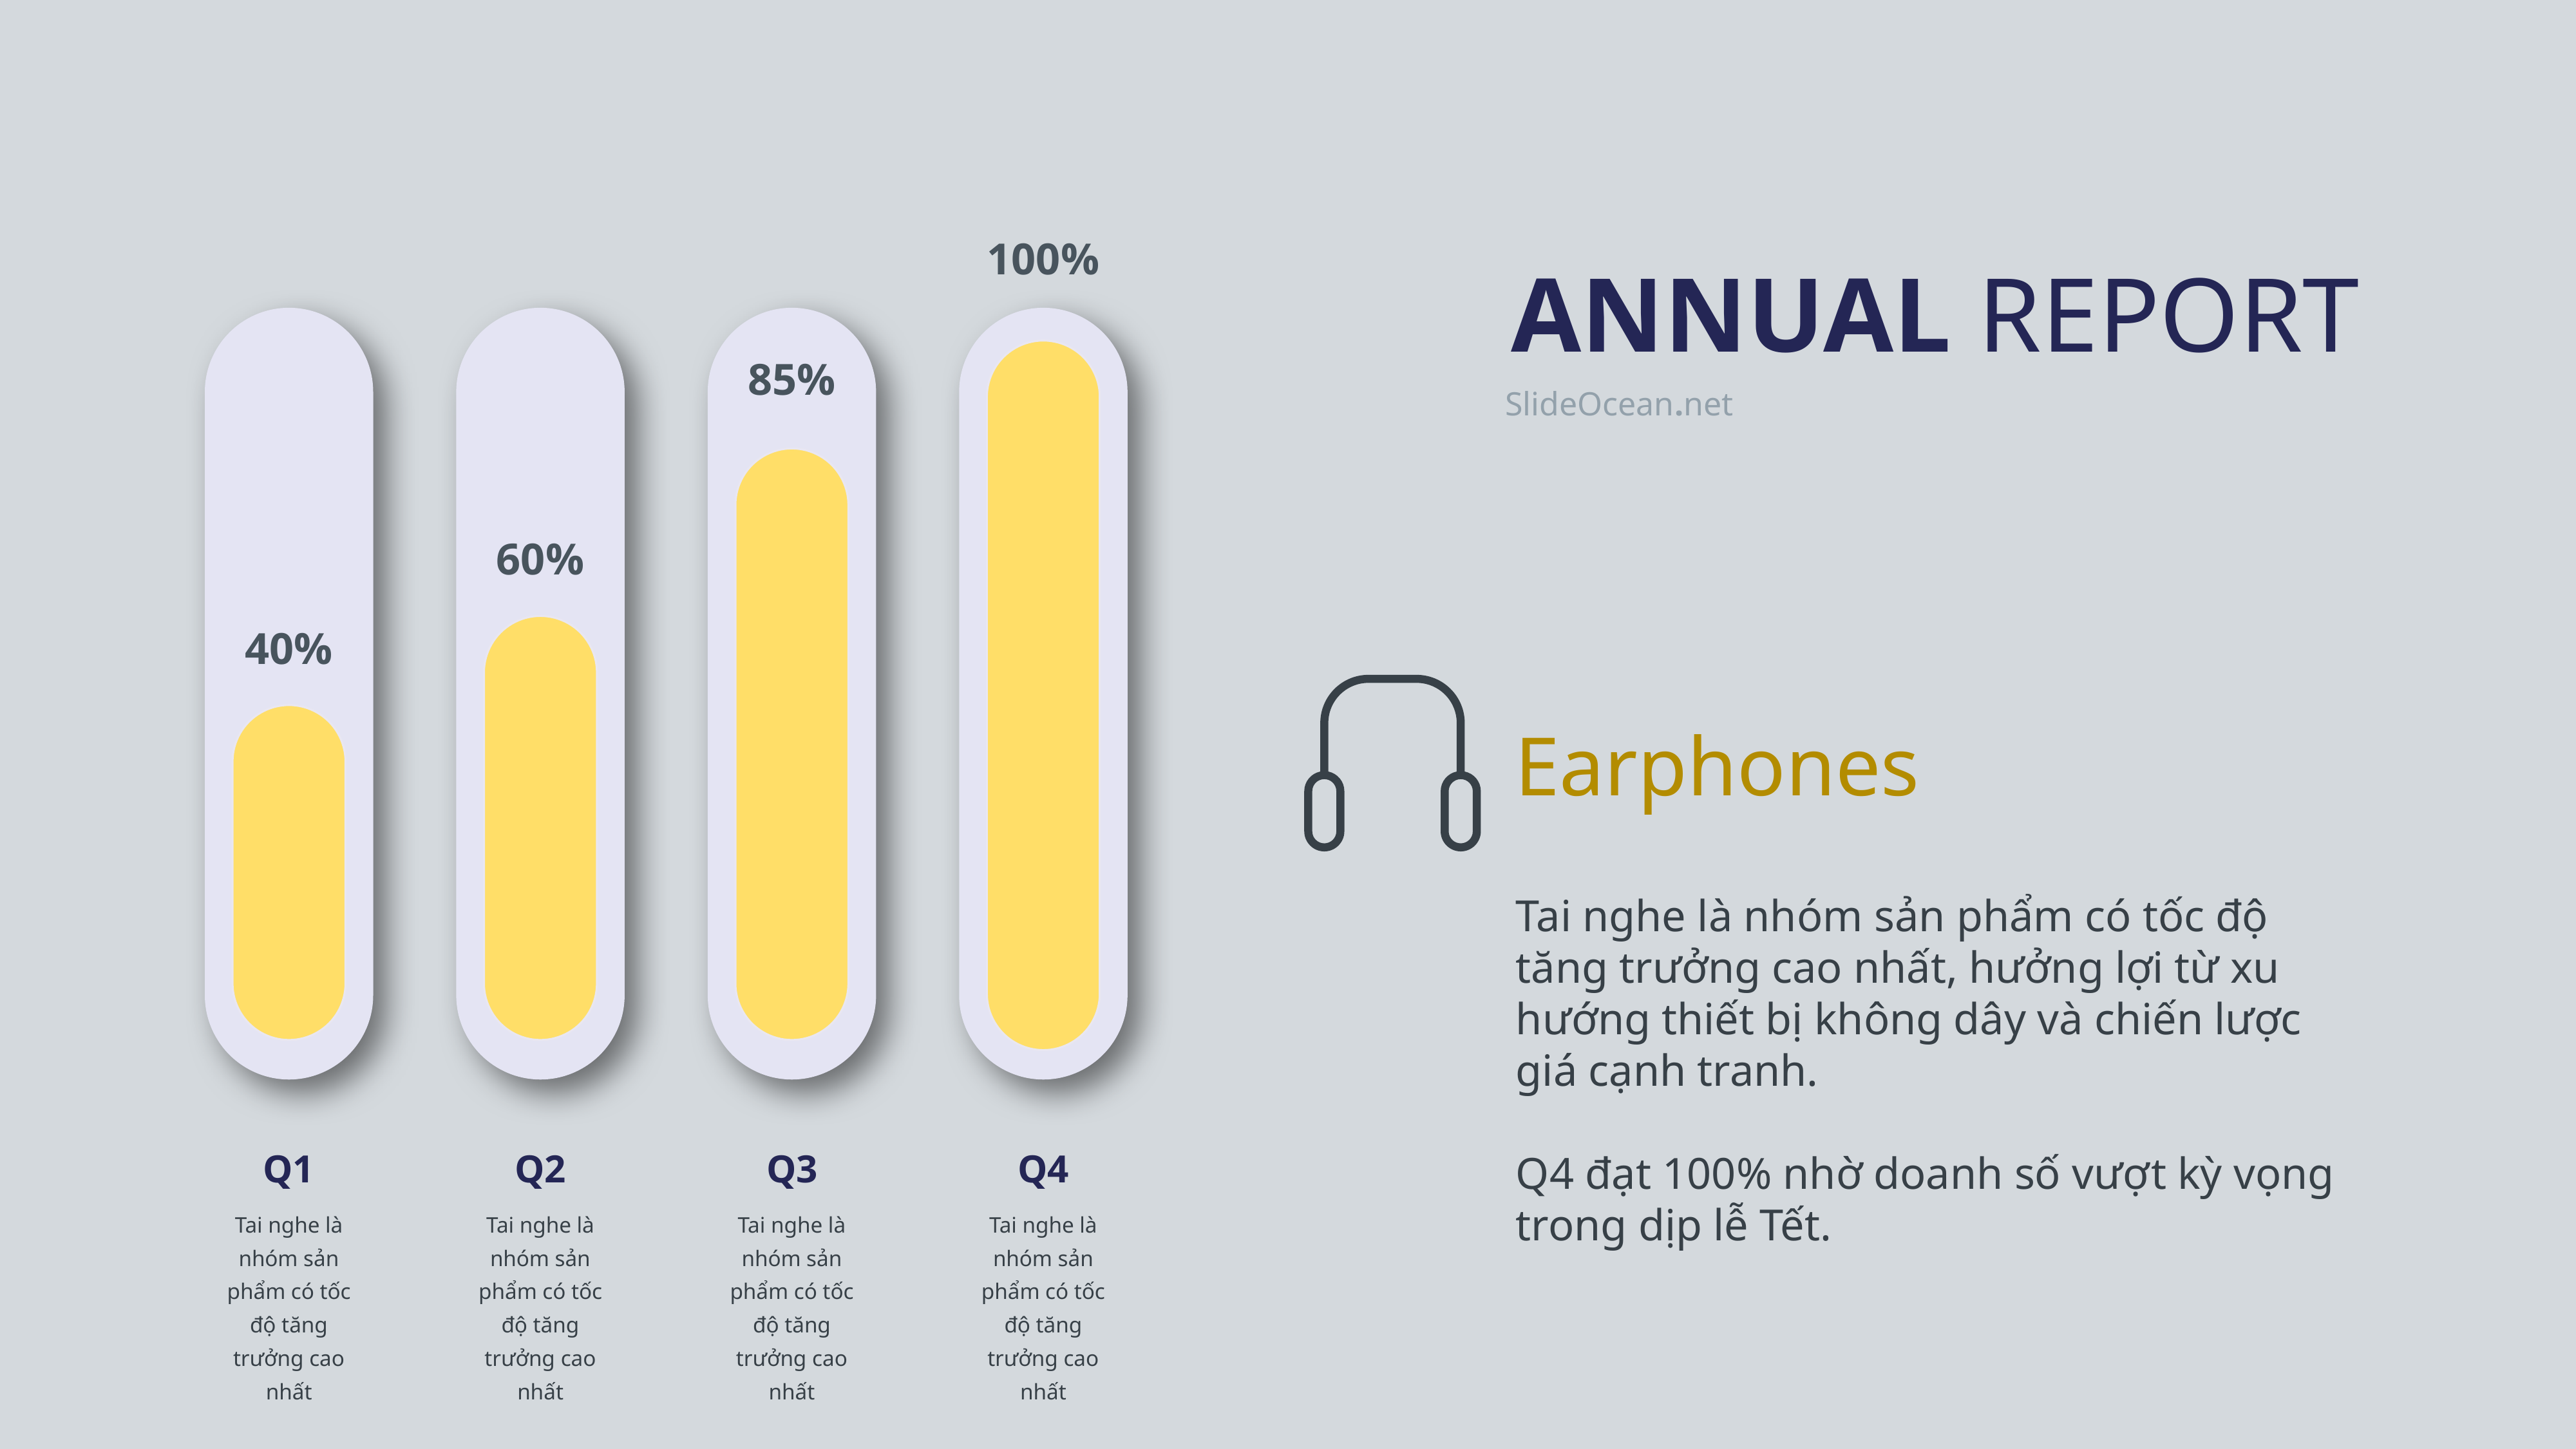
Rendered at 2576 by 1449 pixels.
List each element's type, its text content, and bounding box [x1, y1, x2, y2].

text_box 85% [738, 347, 846, 409]
text_box [482, 614, 598, 1041]
text_box 100% [977, 227, 1110, 288]
text_box Q3 [728, 1124, 856, 1196]
text_box [455, 307, 626, 1081]
text_box Earphones [1505, 710, 1930, 817]
text_box Tai nghe là nhóm sản phẩm có tốc độ tăng trưởng cao nhất [974, 1196, 1113, 1412]
text_box Tai nghe là nhóm sản phẩm có tốc độ tăng trưởng cao nhất, hưởng lợi từ xu hướng thiết bị không dây và chiến lược giá cạnh tranh. Q4 đạt 100% nhờ doanh số vượt kỳ vọng trong dịp lễ Tết. [1506, 884, 2371, 1254]
text_box Tai nghe là nhóm sản phẩm có tốc độ tăng trưởng cao nhất [723, 1196, 861, 1412]
text_box SlideOcean.net [1495, 378, 1743, 427]
text_box [985, 339, 1101, 1052]
text_box Q1 [225, 1124, 353, 1196]
text_box Tai nghe là nhóm sản phẩm có tốc độ tăng trưởng cao nhất [471, 1196, 610, 1412]
text_box [231, 704, 347, 1041]
text_box Tai nghe là nhóm sản phẩm có tốc độ tăng trưởng cao nhất [220, 1196, 358, 1412]
text_box Q4 [980, 1124, 1107, 1196]
text_box [706, 307, 877, 1081]
text_box [958, 307, 1129, 1081]
text_box ANNUAL REPORT [1502, 245, 2369, 377]
text_box 40% [235, 616, 343, 677]
text_box [734, 447, 849, 1041]
text_box [204, 307, 375, 1081]
text_box Q2 [477, 1124, 604, 1196]
text_box [1304, 674, 1481, 852]
text_box 60% [486, 527, 594, 589]
